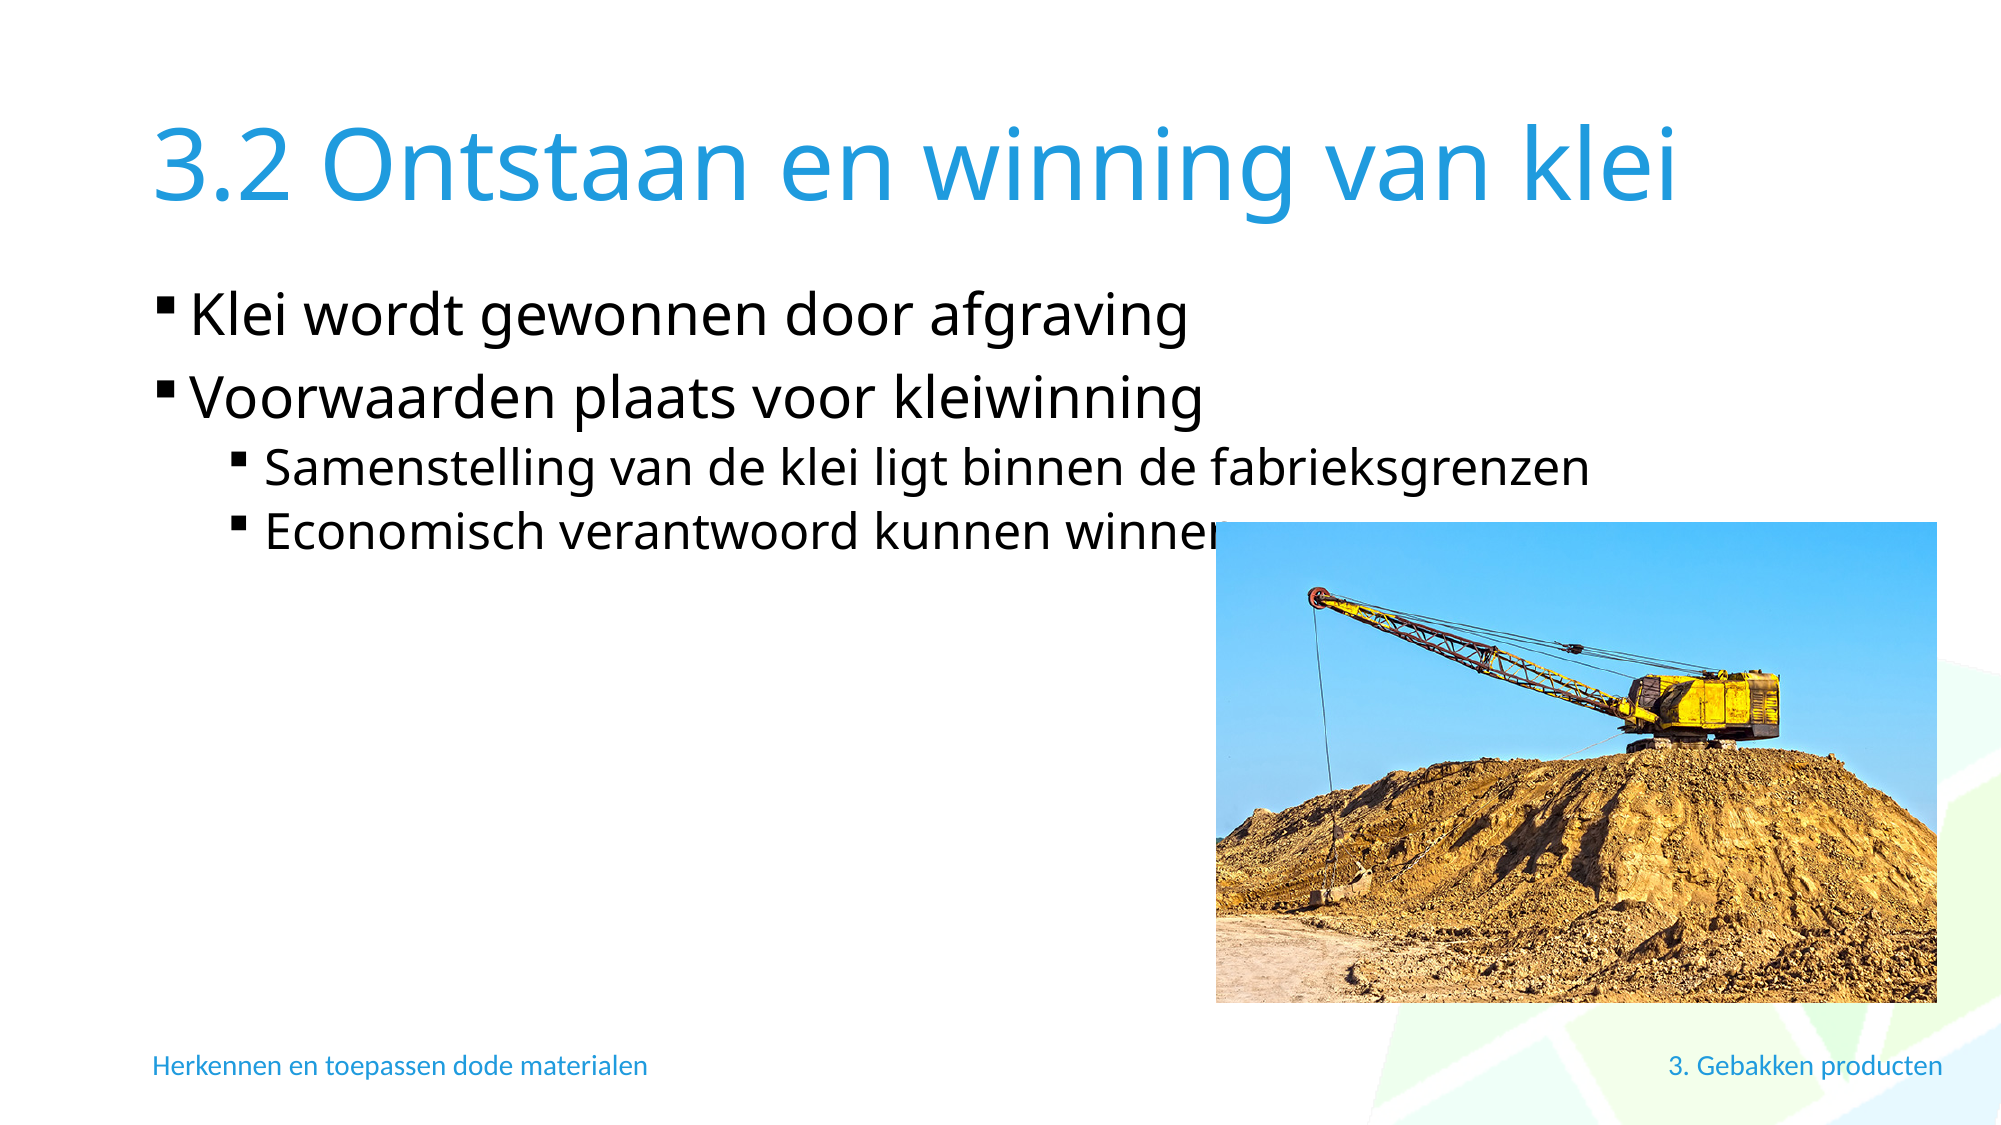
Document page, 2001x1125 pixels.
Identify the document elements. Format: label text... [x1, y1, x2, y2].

list 3. Gebakken producten [1412, 1042, 1959, 1103]
list Klei wordt gewonnen door afgraving Voorwaarden plaats voor kleiwinning Samenstelling van de klei ligt binnen de fabrieksgrenzen Economisch verantwoord kunnen winnen [137, 277, 1863, 992]
picture [1216, 522, 1937, 1003]
list Herkennen en toepassen dode materialen [137, 1042, 813, 1125]
title 3.2 Ontstaan en winning van klei [137, 59, 1863, 277]
